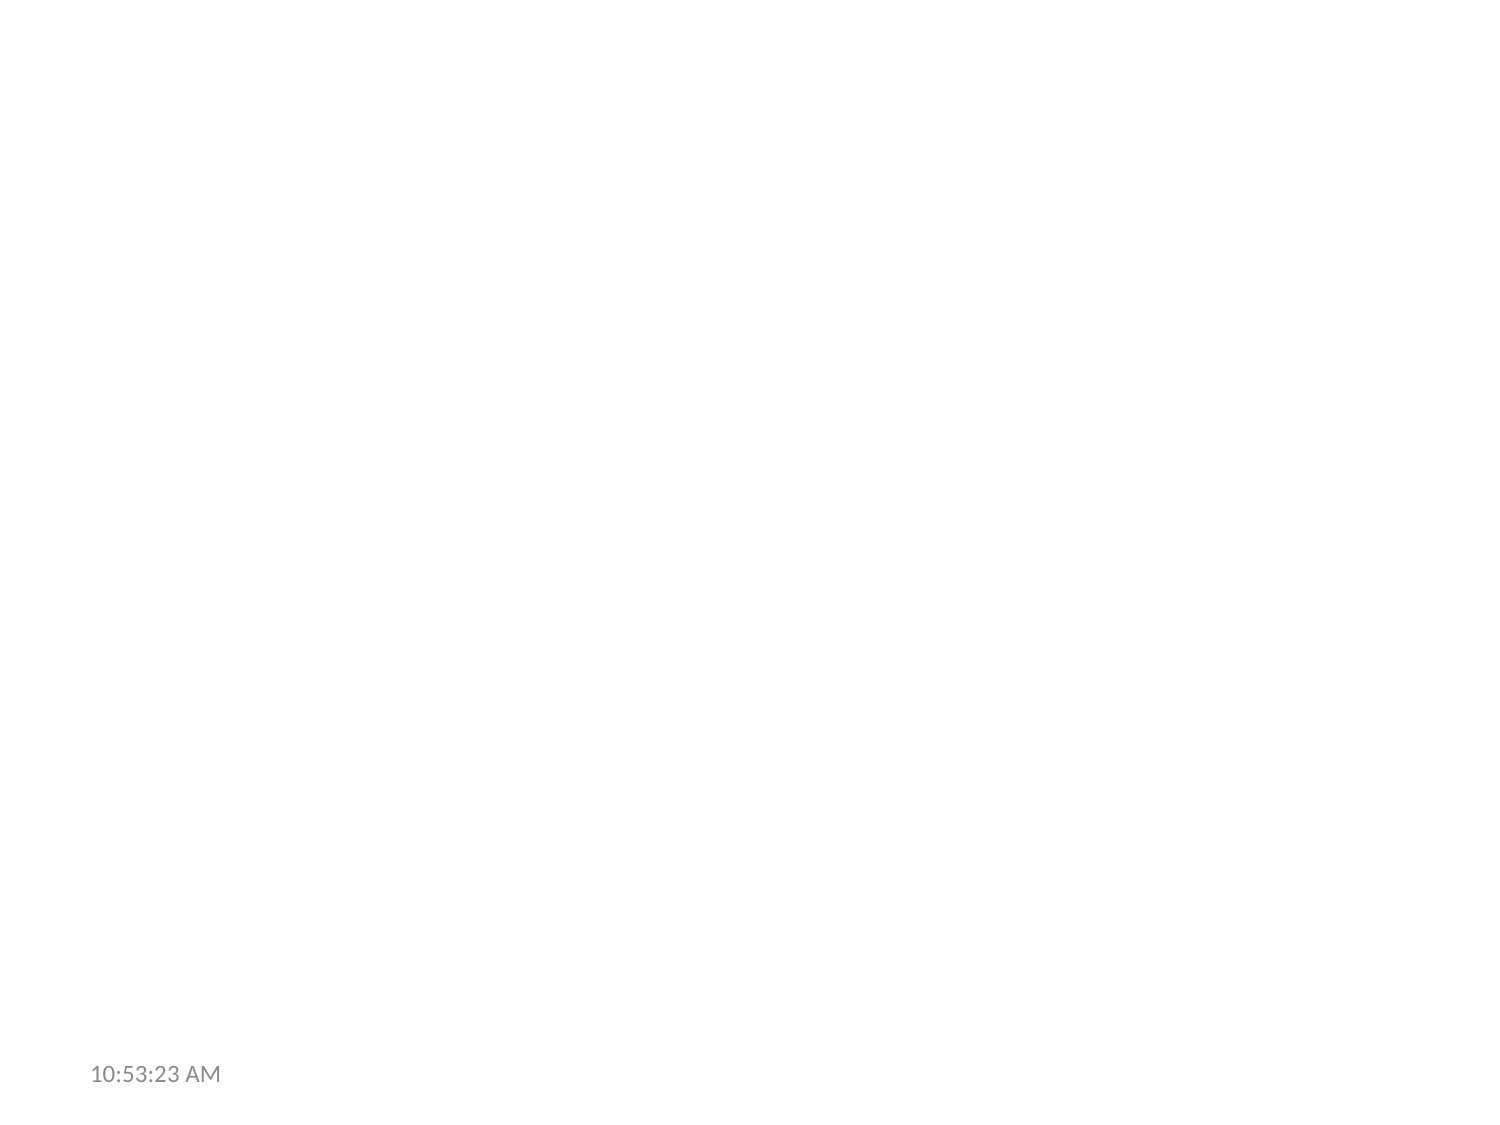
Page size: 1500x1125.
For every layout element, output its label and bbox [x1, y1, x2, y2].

slide_number [75, 1042, 425, 1103]
